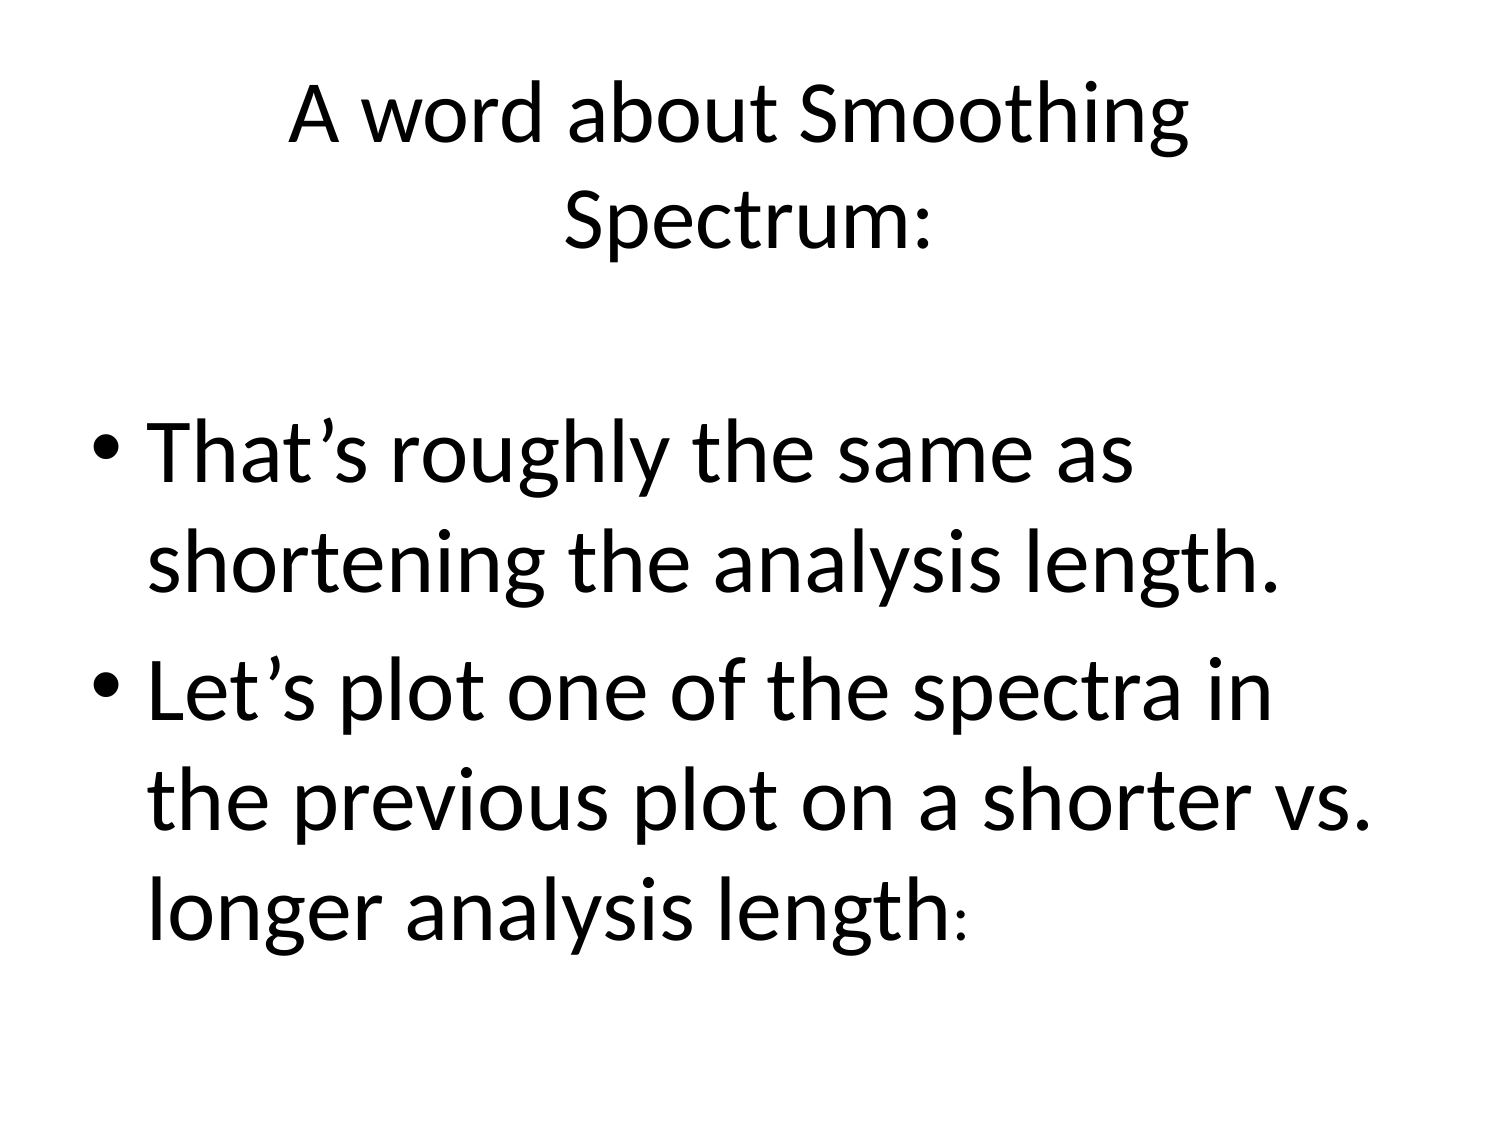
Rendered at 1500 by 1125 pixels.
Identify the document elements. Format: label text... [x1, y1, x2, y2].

list That’s roughly the same as shortening the analysis length. Let’s plot one of the spectra in the previous plot on a shorter vs. longer analysis length: [75, 383, 1425, 1038]
title A word about Smoothing Spectrum: [75, 45, 1425, 275]
